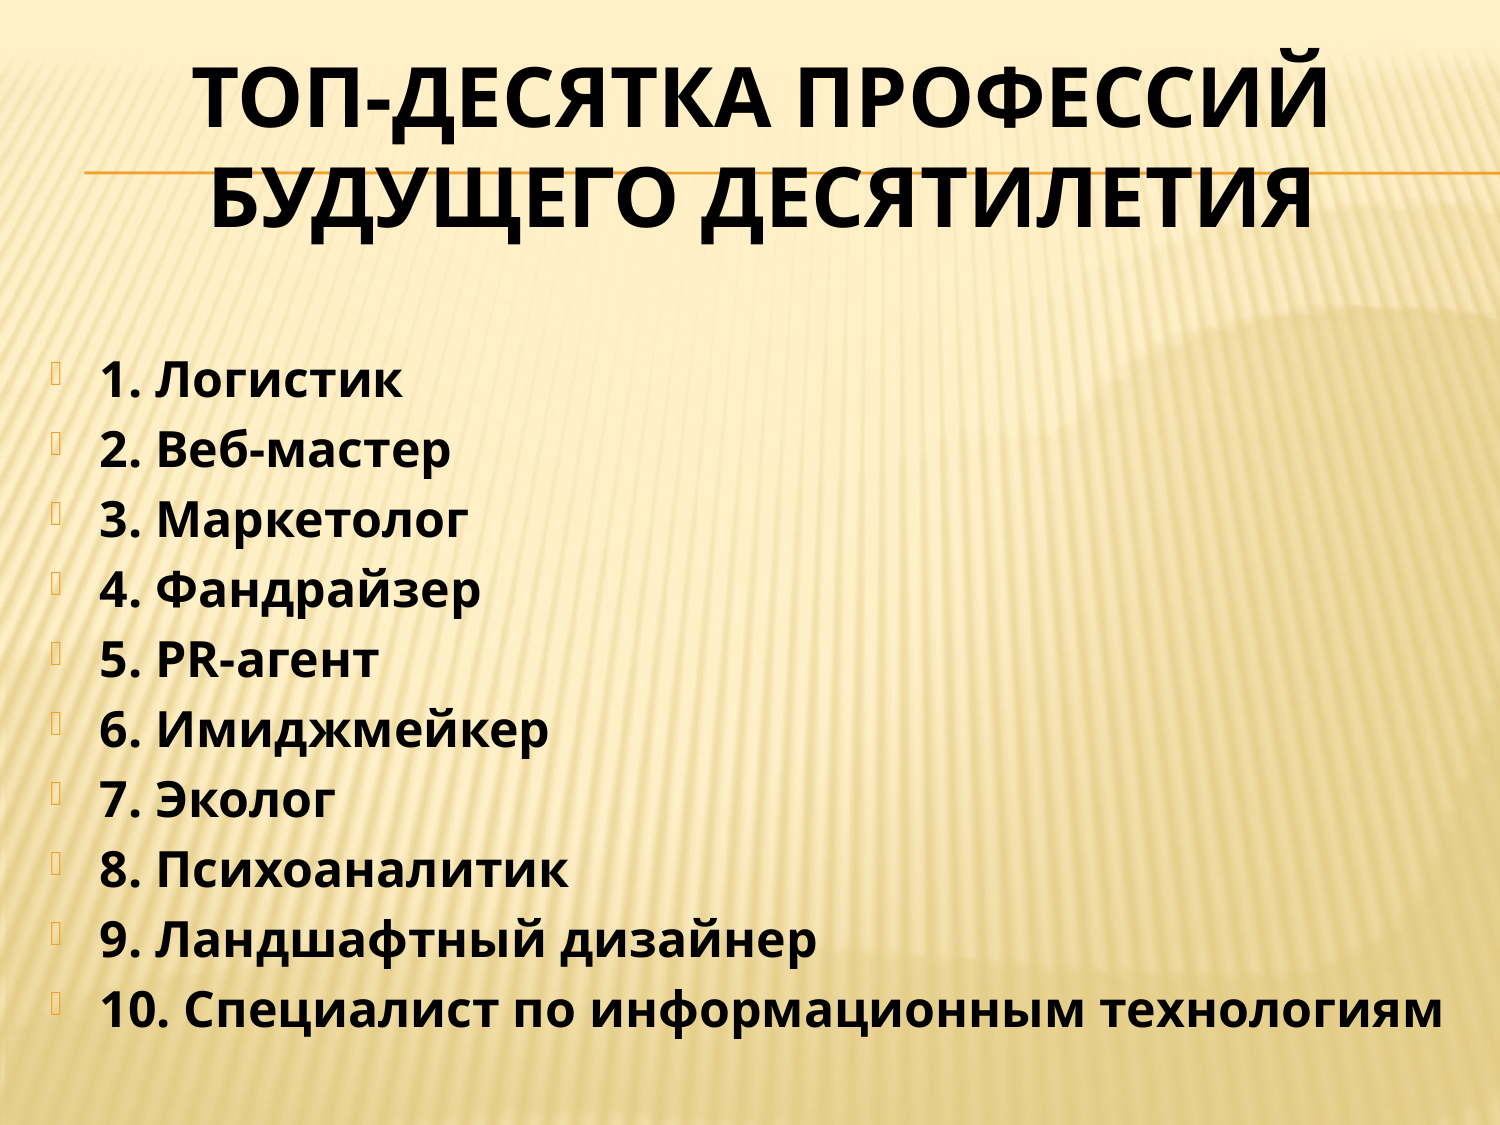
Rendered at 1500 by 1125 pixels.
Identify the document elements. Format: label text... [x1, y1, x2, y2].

list 1. Логистик 2. Веб-мастер 3. Маркетолог 4. Фандрайзер 5. PR-агент 6. Имиджмейкер 7. Эколог 8. Психоаналитик 9. Ландшафтный дизайнер 10. Специалист по информационным технологиям [34, 339, 1461, 1083]
title ТОП-ДЕСЯТКА ПРОФЕССИЙ БУДУЩЕГО ДЕСЯТИЛЕТИЯ [50, 75, 1475, 213]
